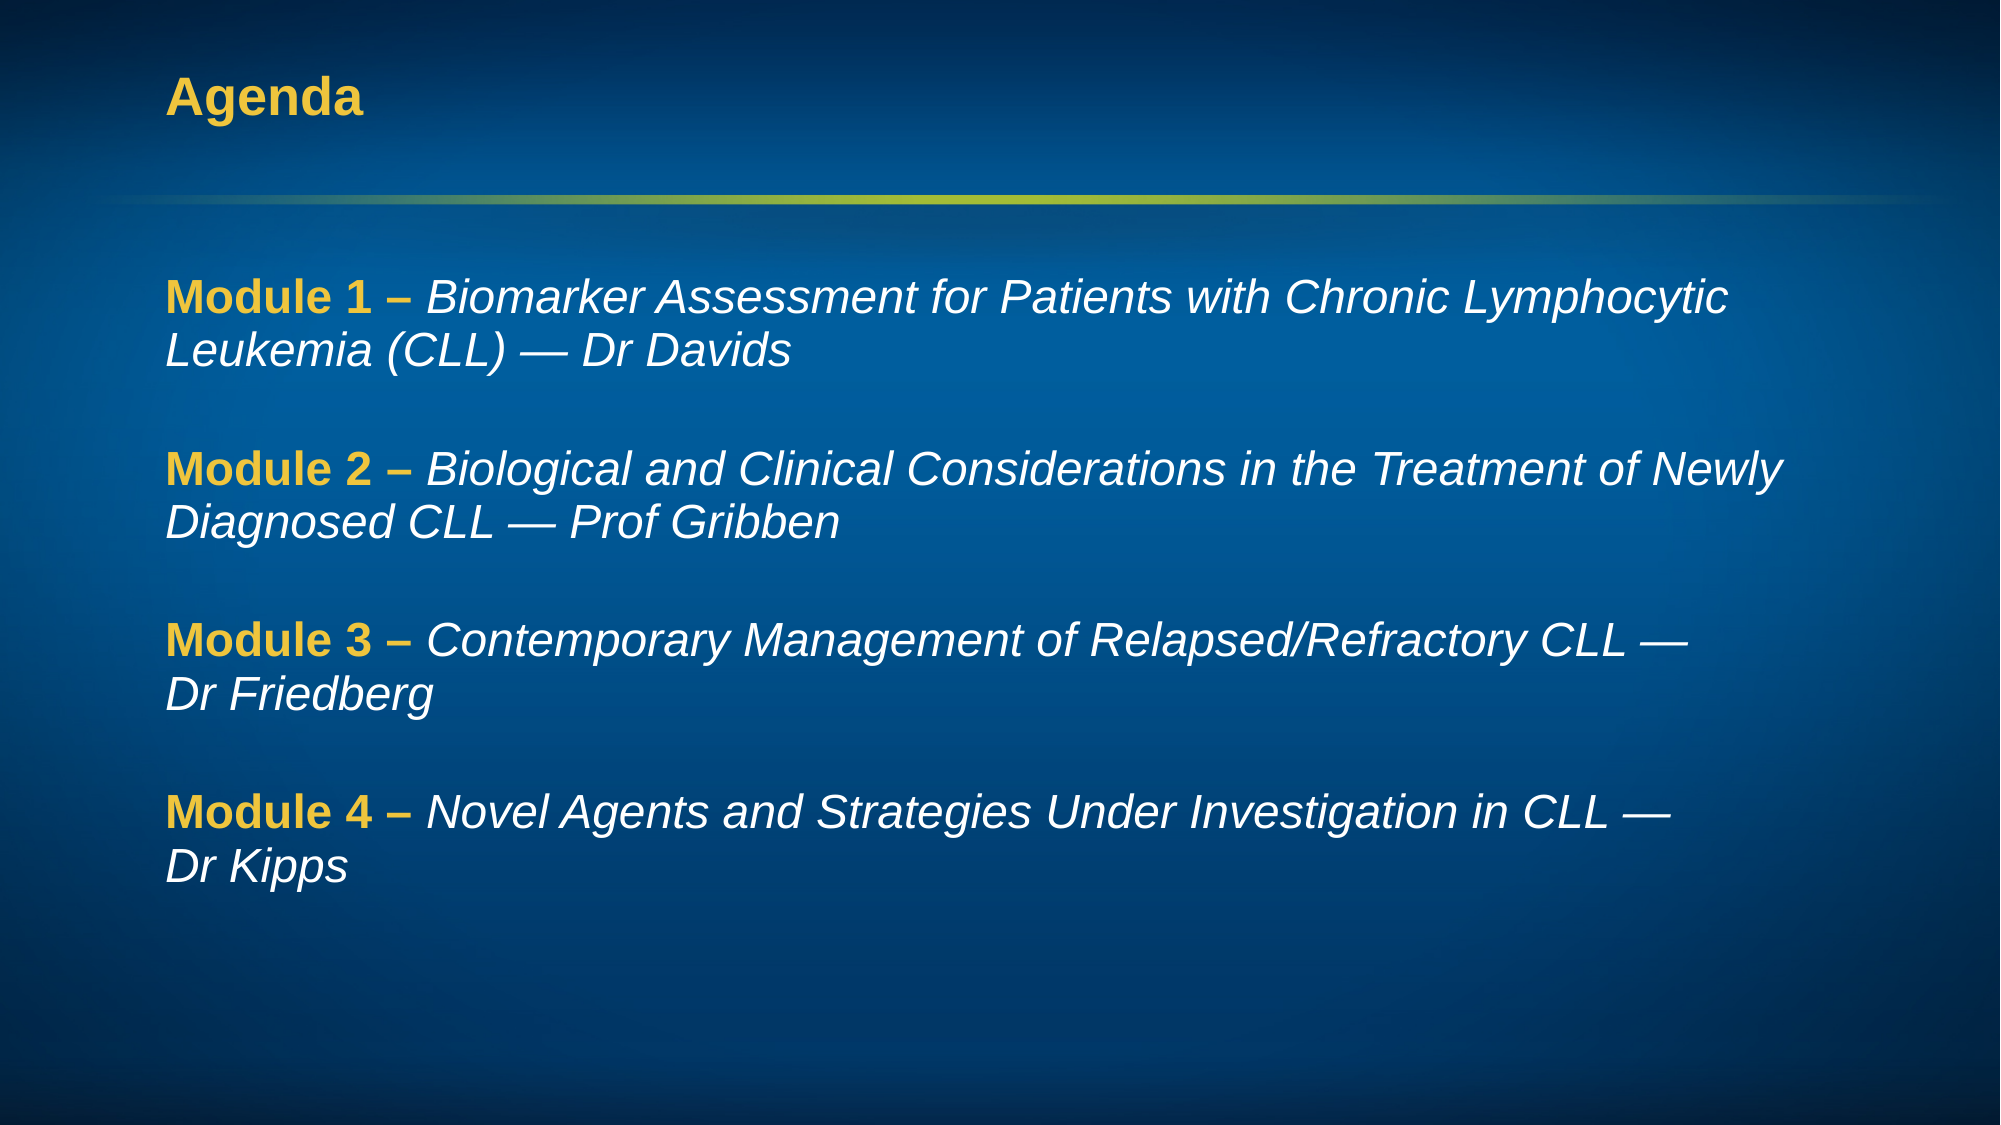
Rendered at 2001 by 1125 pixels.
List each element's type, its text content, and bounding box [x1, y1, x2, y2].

table_cell Module 4 – Novel Agents and Strategies Under Investigation in CLL — Dr Kipps [150, 753, 1875, 925]
table_cell Module 3 – Contemporary Management of Relapsed/Refractory CLL — Dr Friedberg [150, 581, 1875, 753]
table_cell Module 2 – Biological and Clinical Considerations in the Treatment of Newly Diagnosed CLL — Prof Gribben [150, 409, 1875, 581]
title Agenda [150, 0, 1850, 188]
table_header Module 1 – Biomarker Assessment for Patients with Chronic Lymphocytic Leukemia (CLL) — Dr Davids [150, 238, 1875, 409]
picture [0, 0, 2000, 1125]
